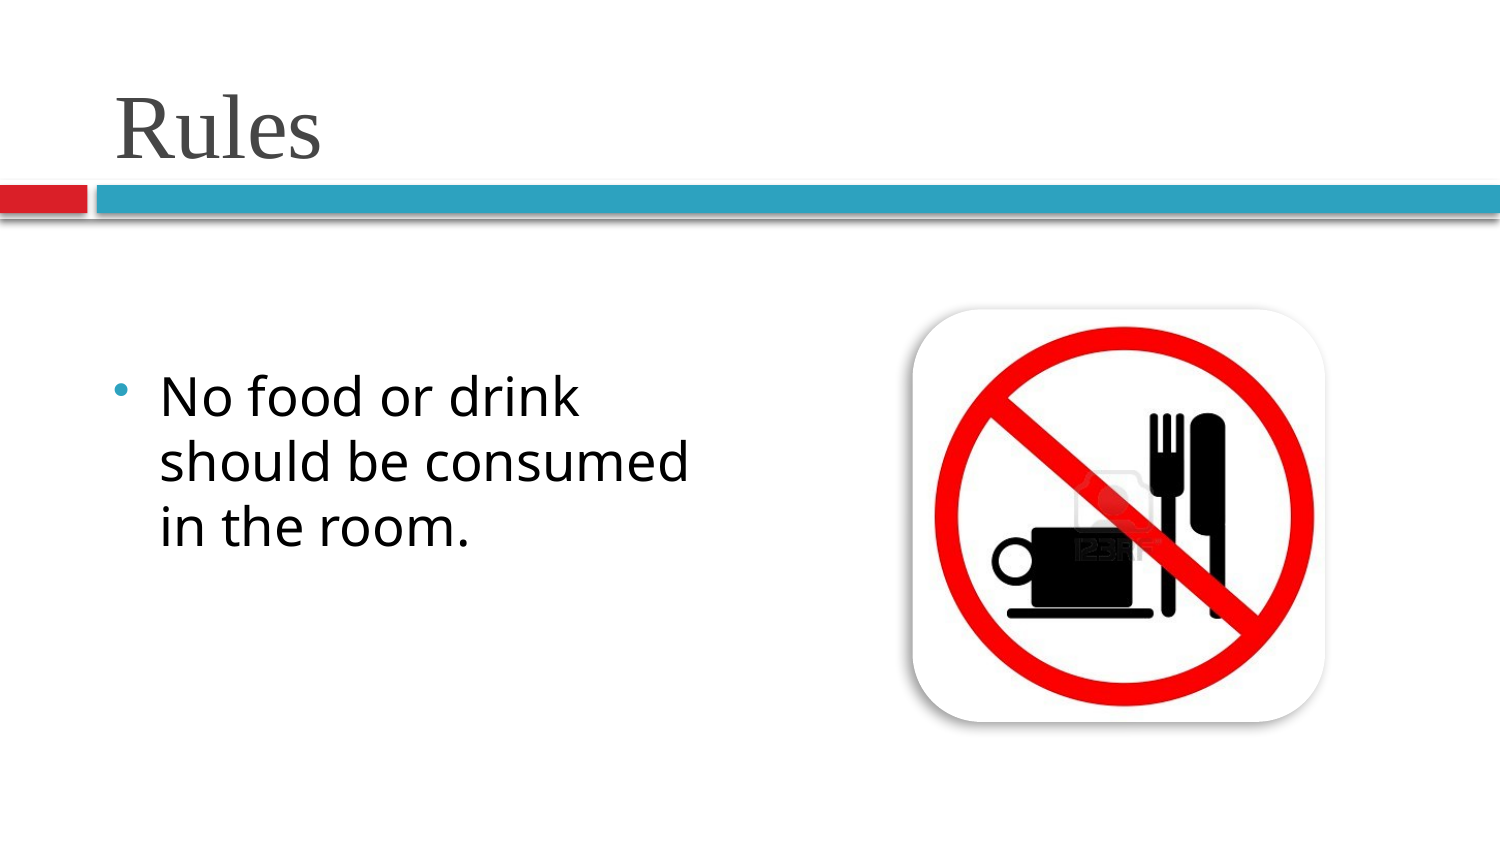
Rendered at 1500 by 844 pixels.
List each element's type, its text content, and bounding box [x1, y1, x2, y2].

title Rules [99, 19, 1438, 185]
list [912, 309, 1326, 723]
list No food or drink should be consumed in the room. [99, 196, 738, 722]
